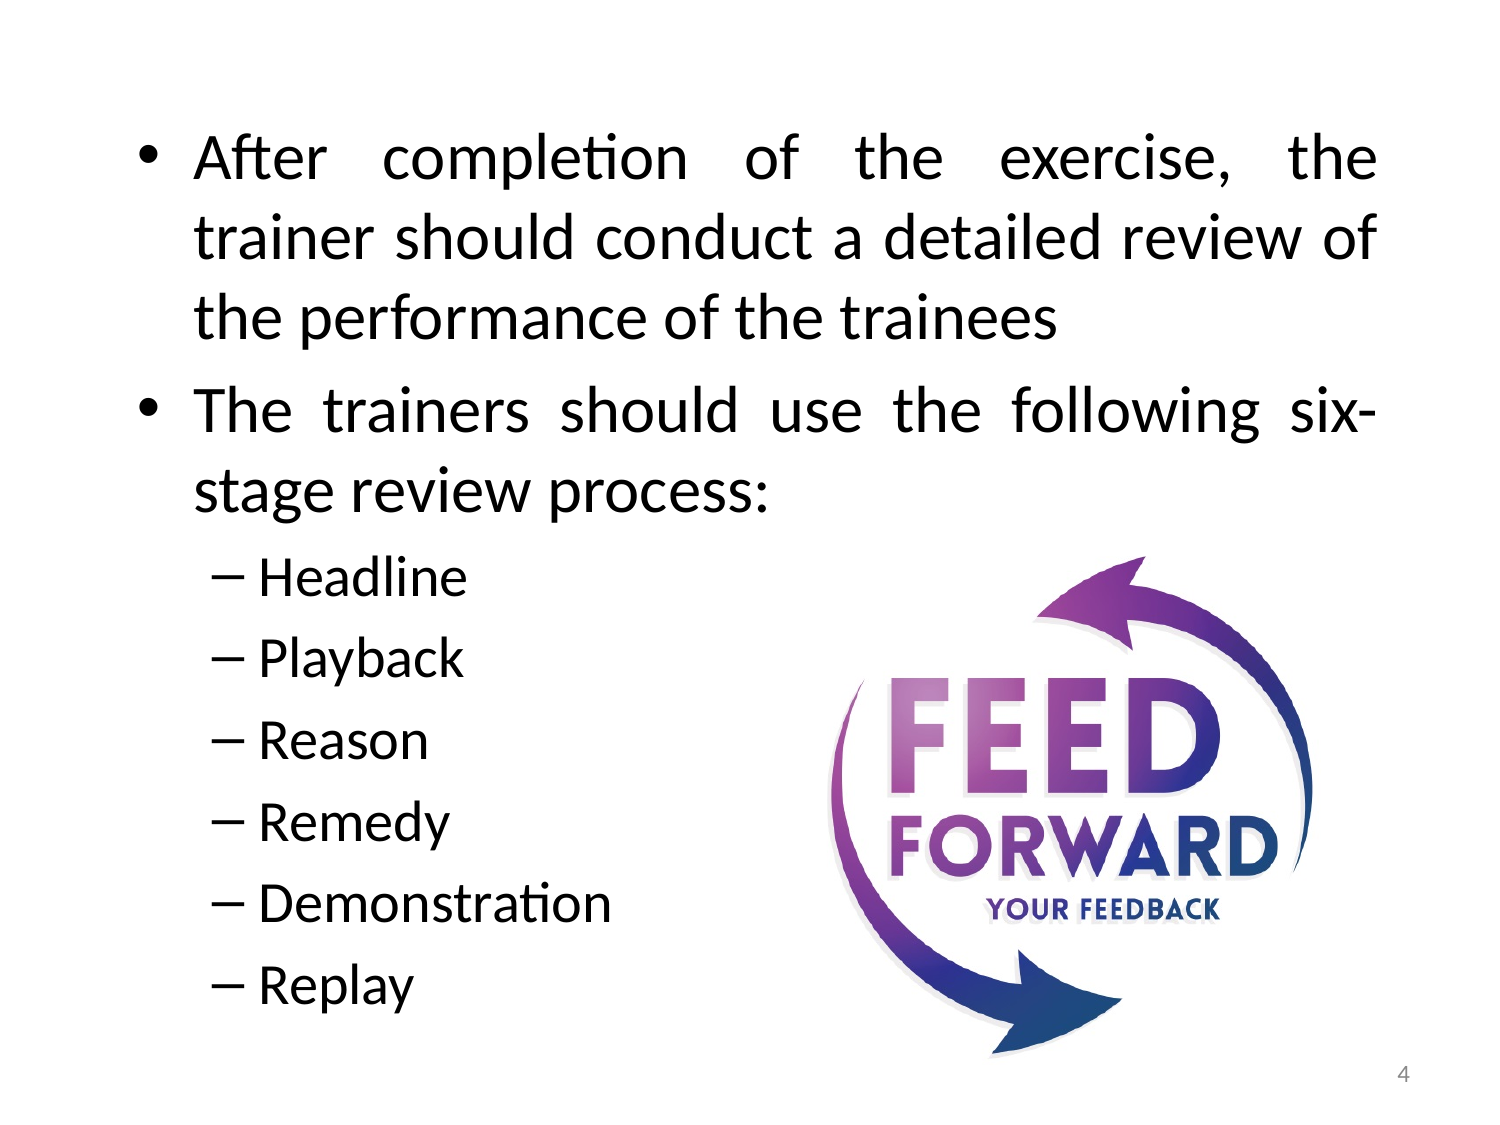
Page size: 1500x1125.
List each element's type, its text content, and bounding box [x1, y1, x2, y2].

picture [812, 541, 1338, 1073]
text_box After completion of the exercise, the trainer should conduct a detailed review of the performance of the trainees The trainers should use the following six-stage review process: Headline Playback Reason Remedy Demonstration Replay [122, 105, 1394, 1106]
slide_number 4 [1394, 1042, 1425, 1103]
